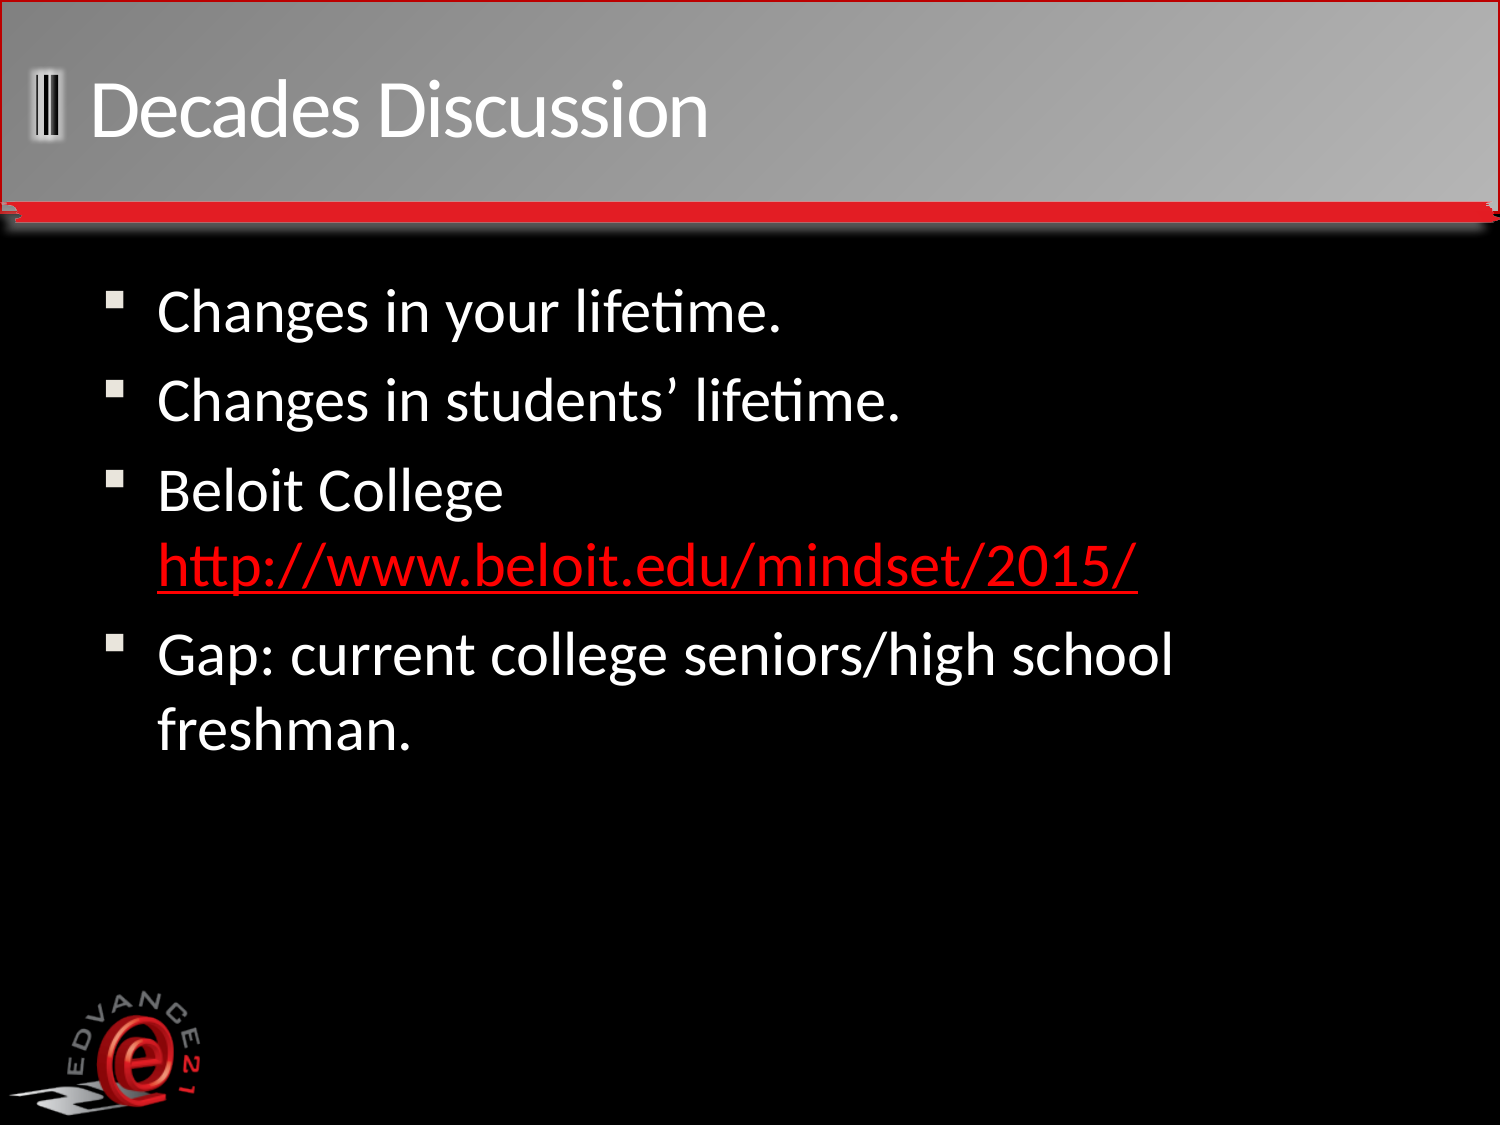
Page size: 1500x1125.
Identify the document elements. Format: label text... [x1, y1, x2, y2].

list Changes in your lifetime. Changes in students’ lifetime. Beloit College http://www.beloit.edu/mindset/2015/ Gap: current college seniors/high school freshman. [75, 262, 1425, 1043]
picture [0, 983, 225, 1125]
title Decades Discussion [75, 46, 1425, 188]
picture [0, 199, 1500, 225]
